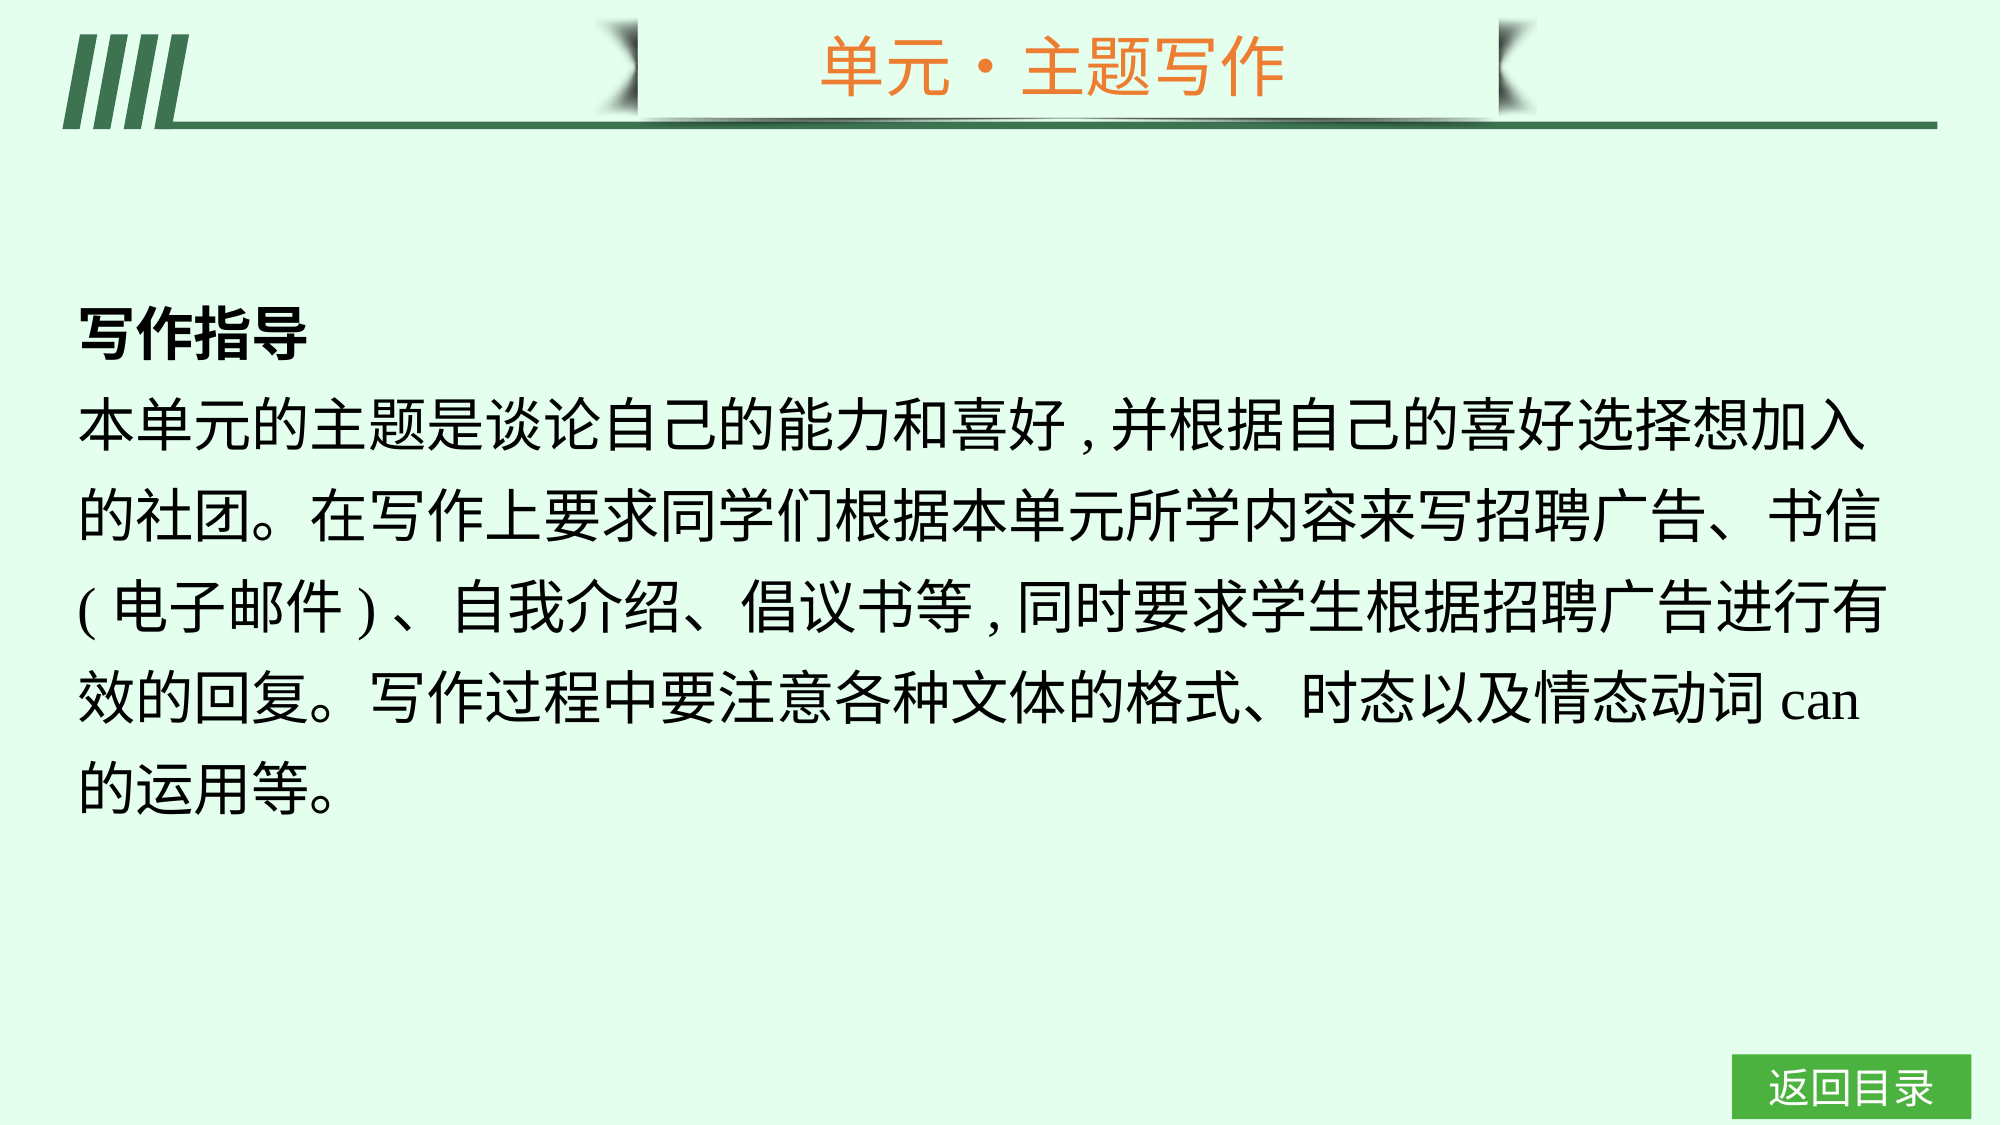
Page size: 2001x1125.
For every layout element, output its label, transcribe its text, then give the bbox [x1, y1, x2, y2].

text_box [594, 16, 1537, 127]
text_box 写作指导 本单元的主题是谈论自己的能力和喜好,并根据自己的喜好选择想加入的社团。在写作上要求同学们根据本单元所学内容来写招聘广告、书信(电子邮件)、自我介绍、倡议书等,同时要求学生根据招聘广告进行有效的回复。写作过程中要注意各种文体的格式、时态以及情态动词can的运用等。 [62, 268, 1938, 830]
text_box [62, 34, 1938, 130]
